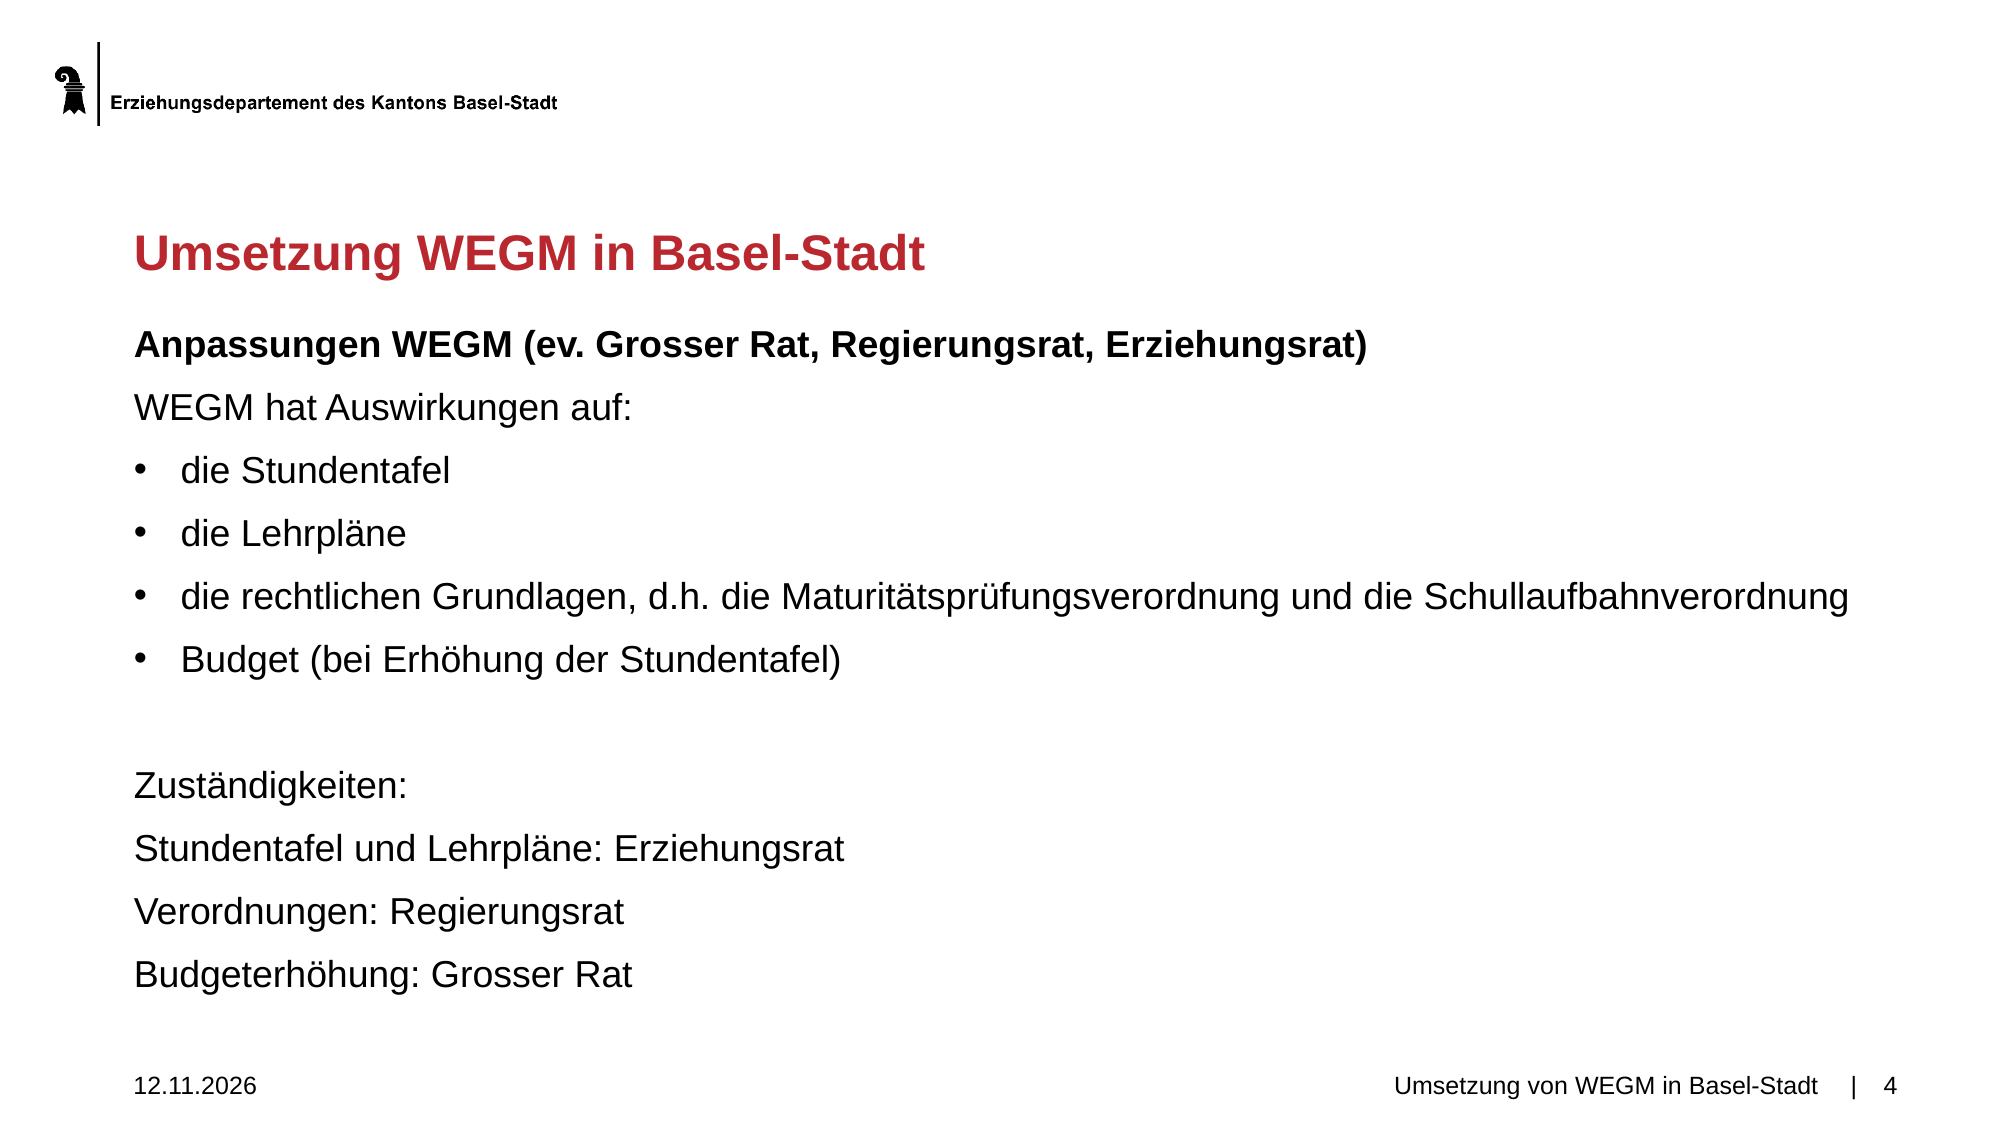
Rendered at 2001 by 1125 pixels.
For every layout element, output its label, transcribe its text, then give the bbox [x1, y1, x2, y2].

title Umsetzung WEGM in Basel-Stadt [133, 219, 1914, 281]
list Anpassungen WEGM (ev. Grosser Rat, Regierungsrat, Erziehungsrat) WEGM hat Auswirkungen auf: die Stundentafel die Lehrpläne die rechtlichen Grundlagen, d.h. die Maturitätsprüfungsverordnung und die Schullaufbahnverordnung Budget (bei Erhöhung der Stundentafel) Zuständigkeiten: Stundentafel und Lehrpläne: Erziehungsrat Verordnungen: Regierungsrat Budgeterhöhung: Grosser Rat [133, 320, 1914, 1018]
picture [54, 42, 557, 126]
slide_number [133, 1064, 567, 1125]
slide_number | 4 [1850, 1064, 2000, 1125]
footer Umsetzung von WEGM in Basel-Stadt [598, 1064, 1820, 1125]
